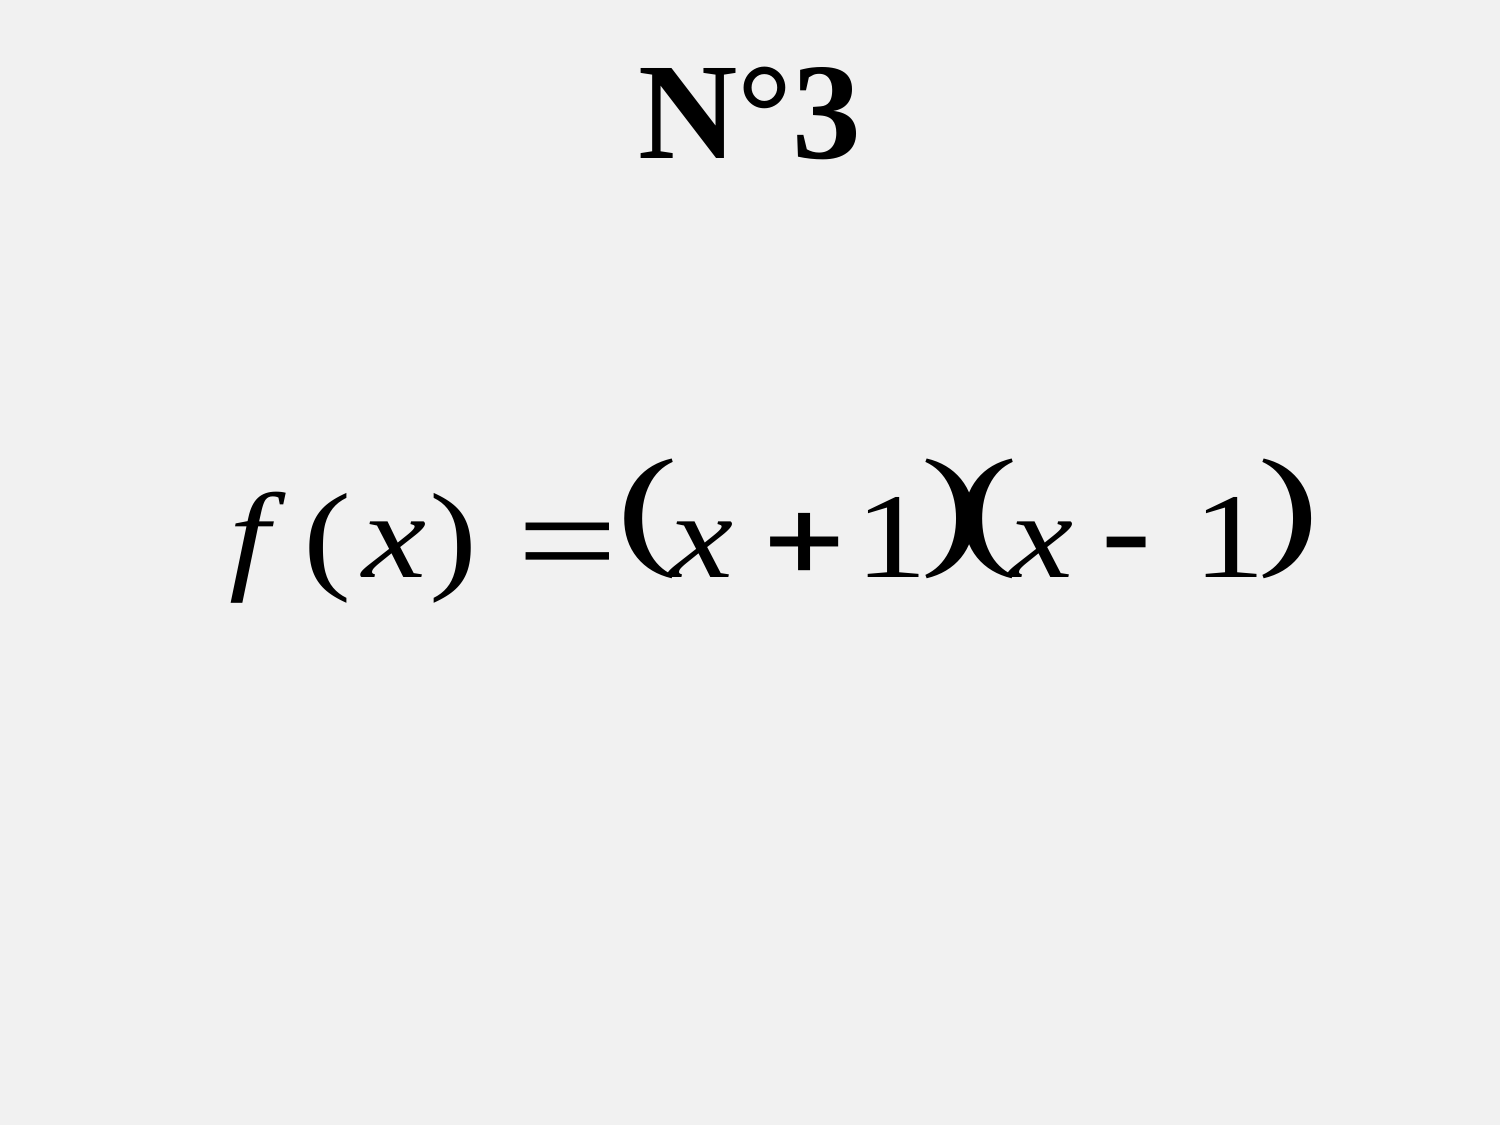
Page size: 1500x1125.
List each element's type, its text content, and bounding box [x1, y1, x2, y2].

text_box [178, 455, 1320, 633]
text_box N°3 [0, 0, 1500, 208]
